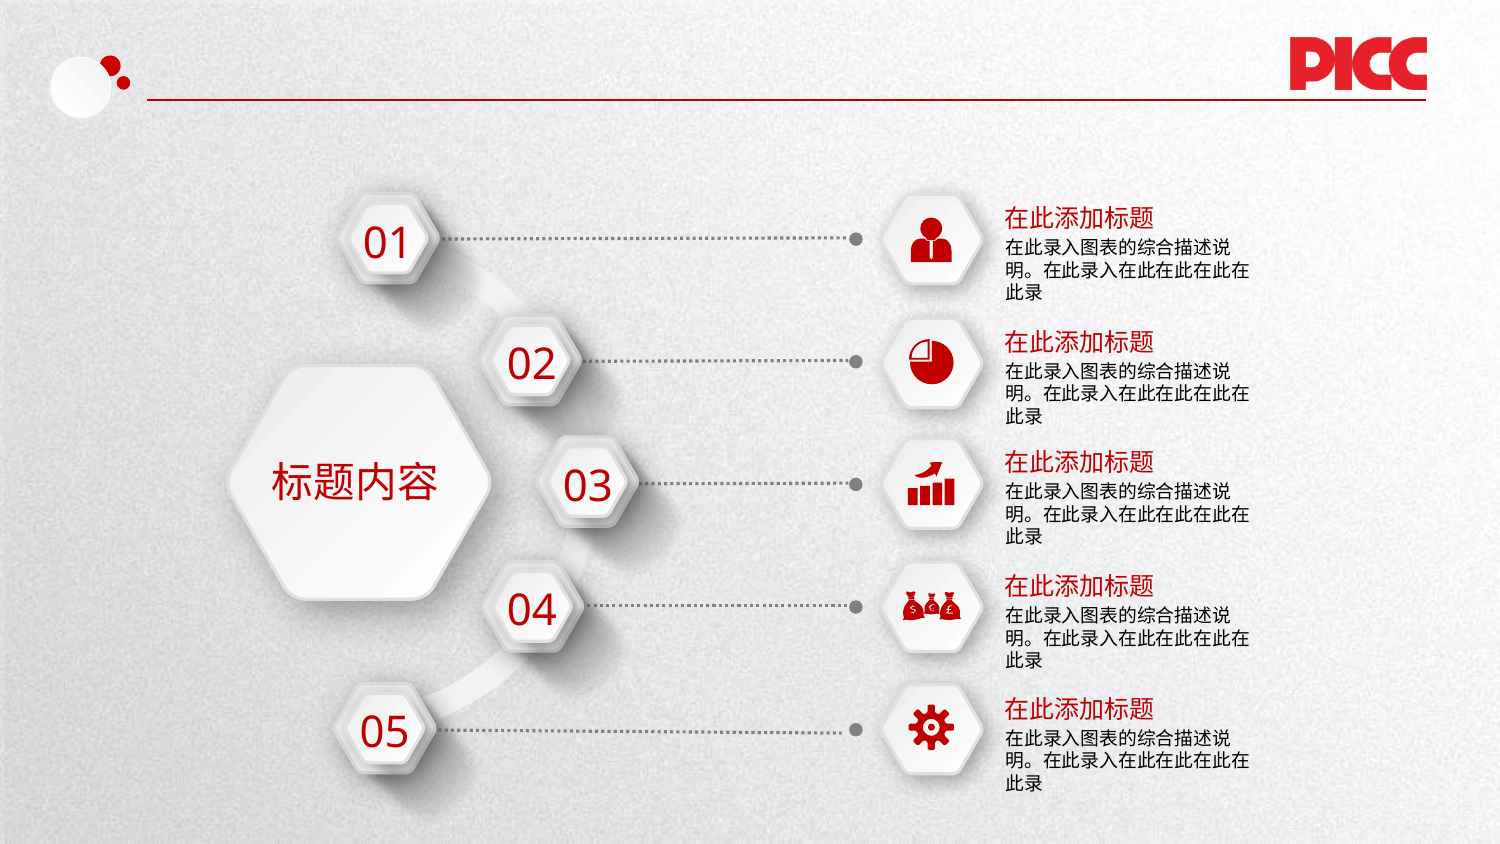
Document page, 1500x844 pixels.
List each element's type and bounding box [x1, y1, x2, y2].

text_box [900, 590, 962, 621]
text_box [989, 439, 1274, 534]
text_box [910, 217, 952, 263]
text_box [907, 461, 955, 506]
text_box [989, 562, 1274, 658]
text_box [908, 338, 954, 385]
text_box [881, 684, 982, 774]
text_box [908, 704, 954, 751]
text_box [881, 562, 982, 652]
text_box [881, 318, 982, 408]
text_box [226, 185, 863, 836]
picture [0, 0, 1500, 844]
text_box [881, 438, 982, 529]
text_box [881, 194, 982, 284]
text_box [989, 195, 1274, 290]
text_box [989, 685, 1274, 781]
text_box [989, 318, 1274, 414]
